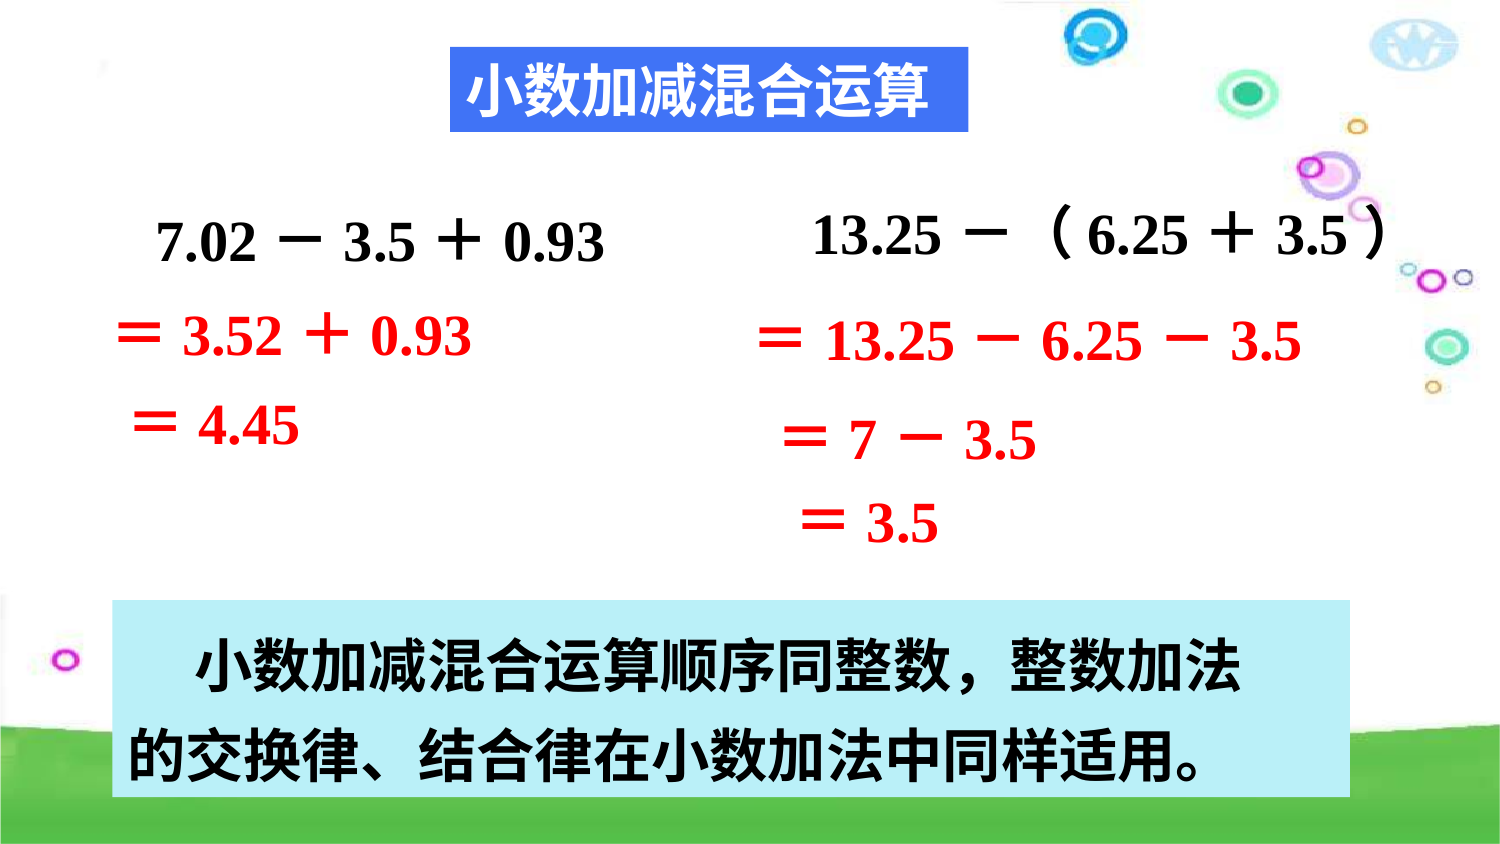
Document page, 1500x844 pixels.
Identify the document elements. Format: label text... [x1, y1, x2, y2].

text_box 小数加减混合运算顺序同整数，整数加法 的交换律、结合律在小数加法中同样适用。 [112, 600, 1350, 798]
text_box ＝13.25－6.25－3.5 [736, 294, 1319, 380]
text_box ＝4.45 [111, 379, 316, 465]
text_box ＝7－3.5 [761, 393, 1053, 479]
picture [0, 0, 1500, 844]
text_box ＝3.52＋0.93 [94, 289, 488, 375]
text_box 13.25－（6.25＋3.5） [796, 188, 1437, 274]
text_box 小数加减混合运算 [450, 46, 969, 132]
text_box 7.02－3.5＋0.93 [140, 196, 621, 282]
text_box ＝3.5 [779, 476, 955, 562]
